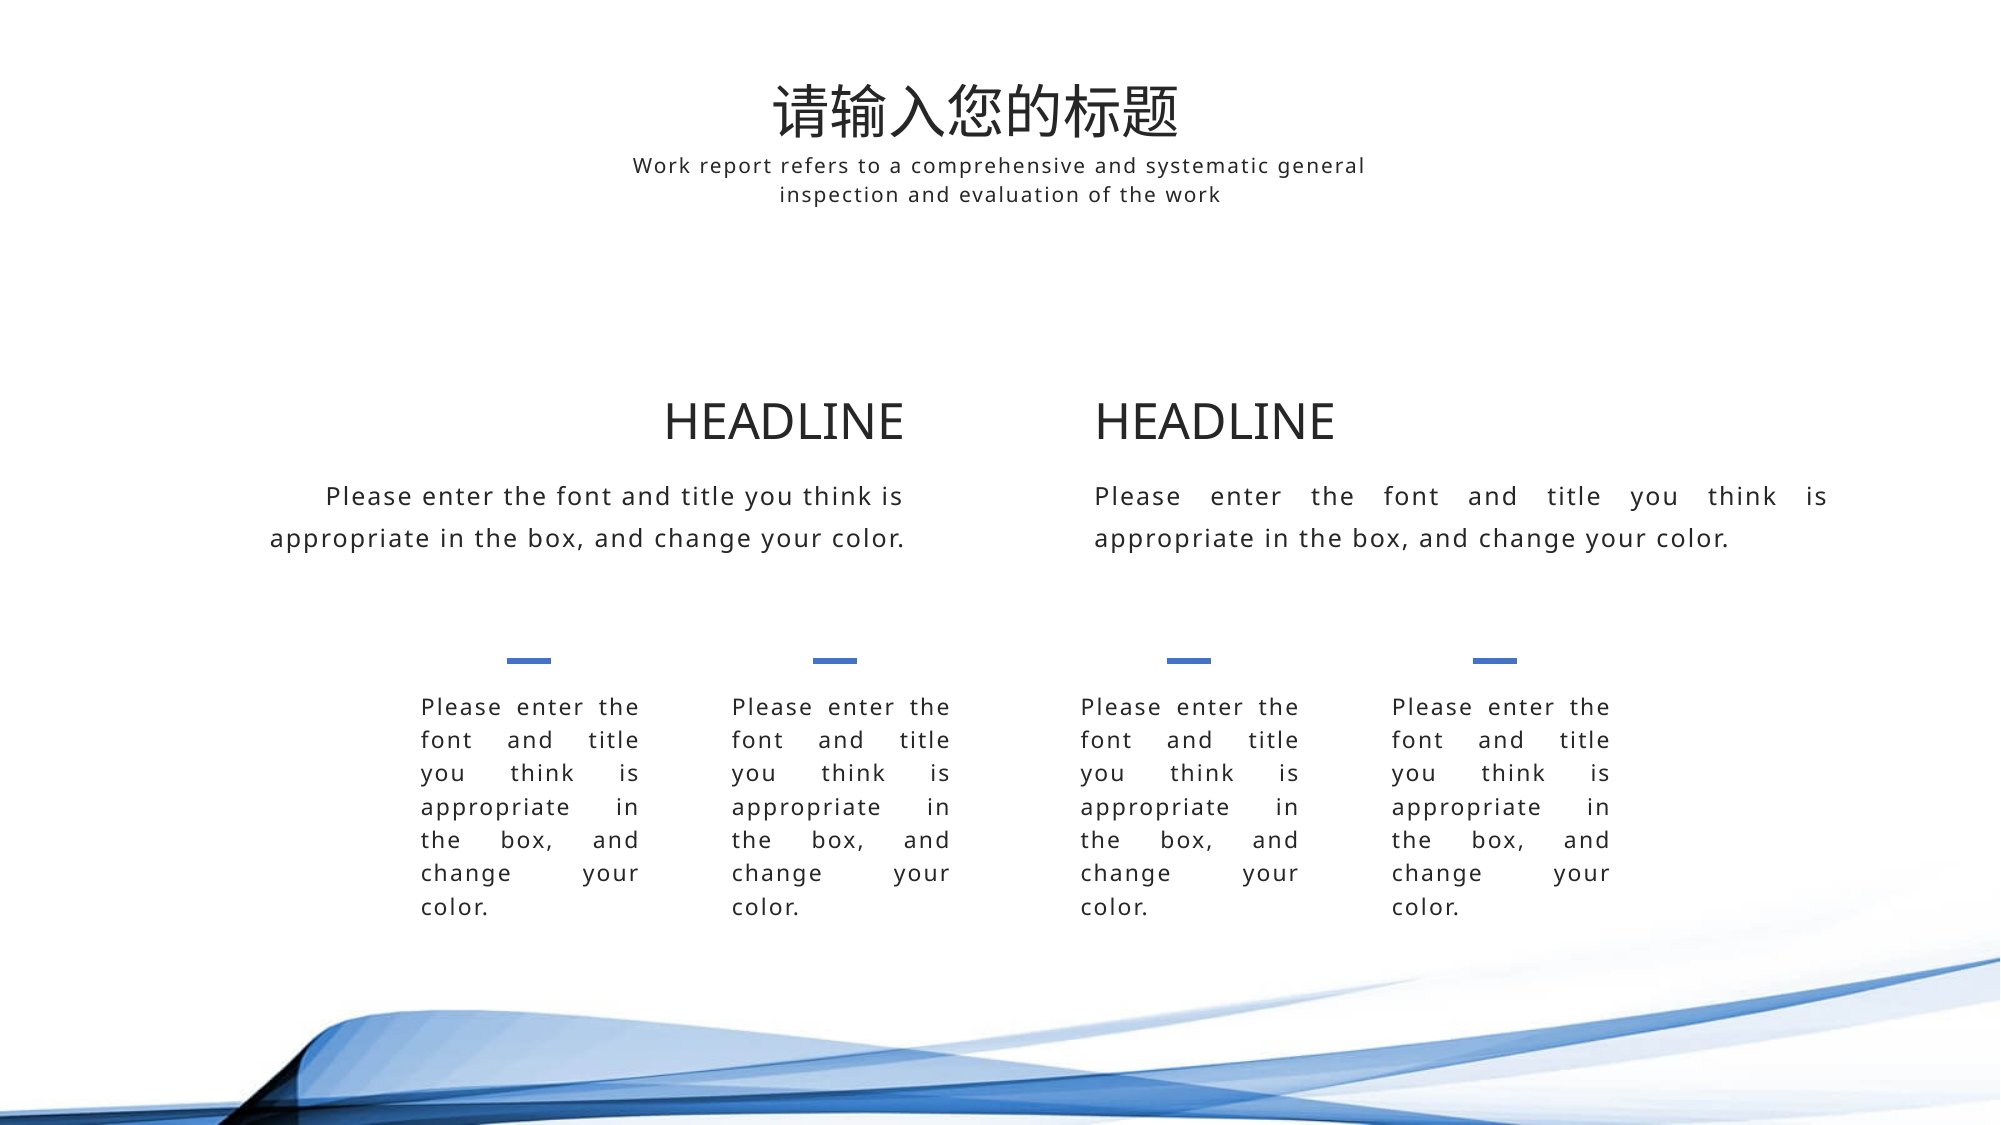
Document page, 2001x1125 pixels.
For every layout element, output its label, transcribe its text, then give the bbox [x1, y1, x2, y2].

text_box Please enter the font and title you think is appropriate in the box, and change your color. [717, 679, 967, 927]
text_box Please enter the font and title you think is appropriate in the box, and change your color. [1377, 679, 1627, 927]
text_box Work report refers to a comprehensive and systematic general inspection and evaluation of the work [561, 140, 1439, 214]
text_box Please enter the font and title you think is appropriate in the box, and change your color. [1065, 679, 1316, 927]
text_box Please enter the font and title you think is appropriate in the box, and change your color. [1079, 461, 1845, 560]
text_box Please enter the font and title you think is appropriate in the box, and change your color. [406, 679, 656, 927]
text_box HEADLINE [589, 382, 921, 457]
text_box HEADLINE [1079, 381, 1411, 457]
text_box 请输入您的标题 [757, 67, 1243, 140]
text_box Please enter the font and title you think is appropriate in the box, and change your color. [155, 461, 921, 560]
picture [0, 0, 2001, 1125]
